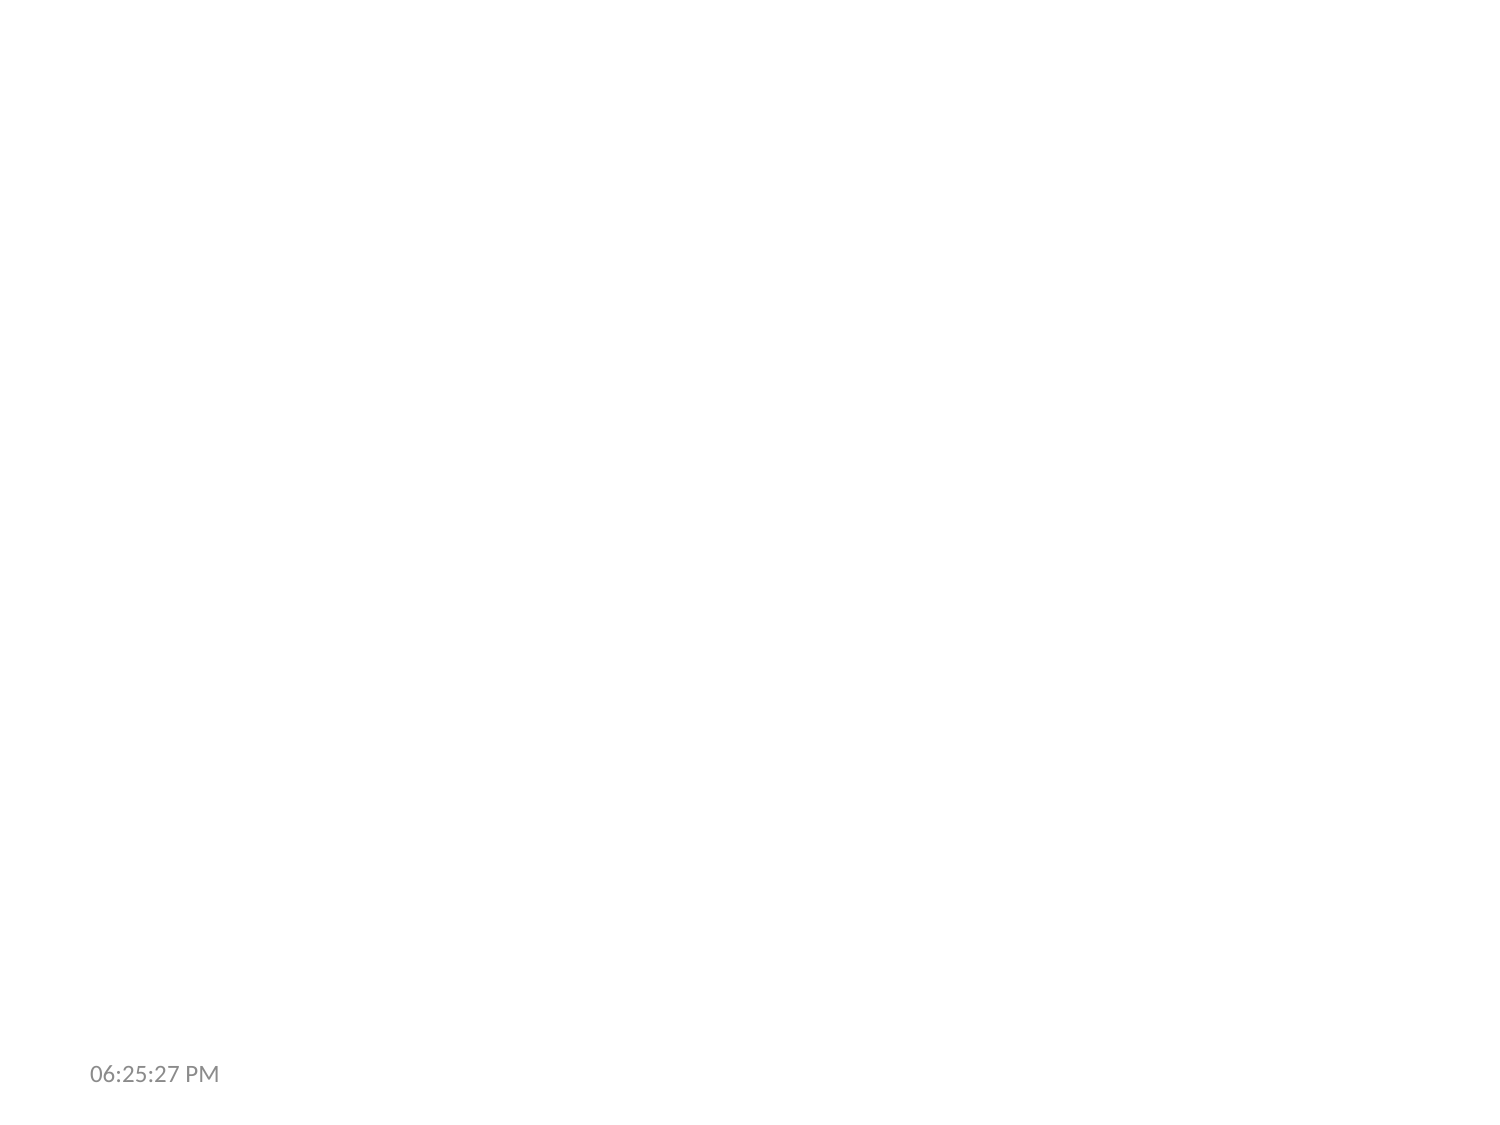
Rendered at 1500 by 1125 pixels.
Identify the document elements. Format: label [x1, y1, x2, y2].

slide_number [75, 1042, 425, 1103]
